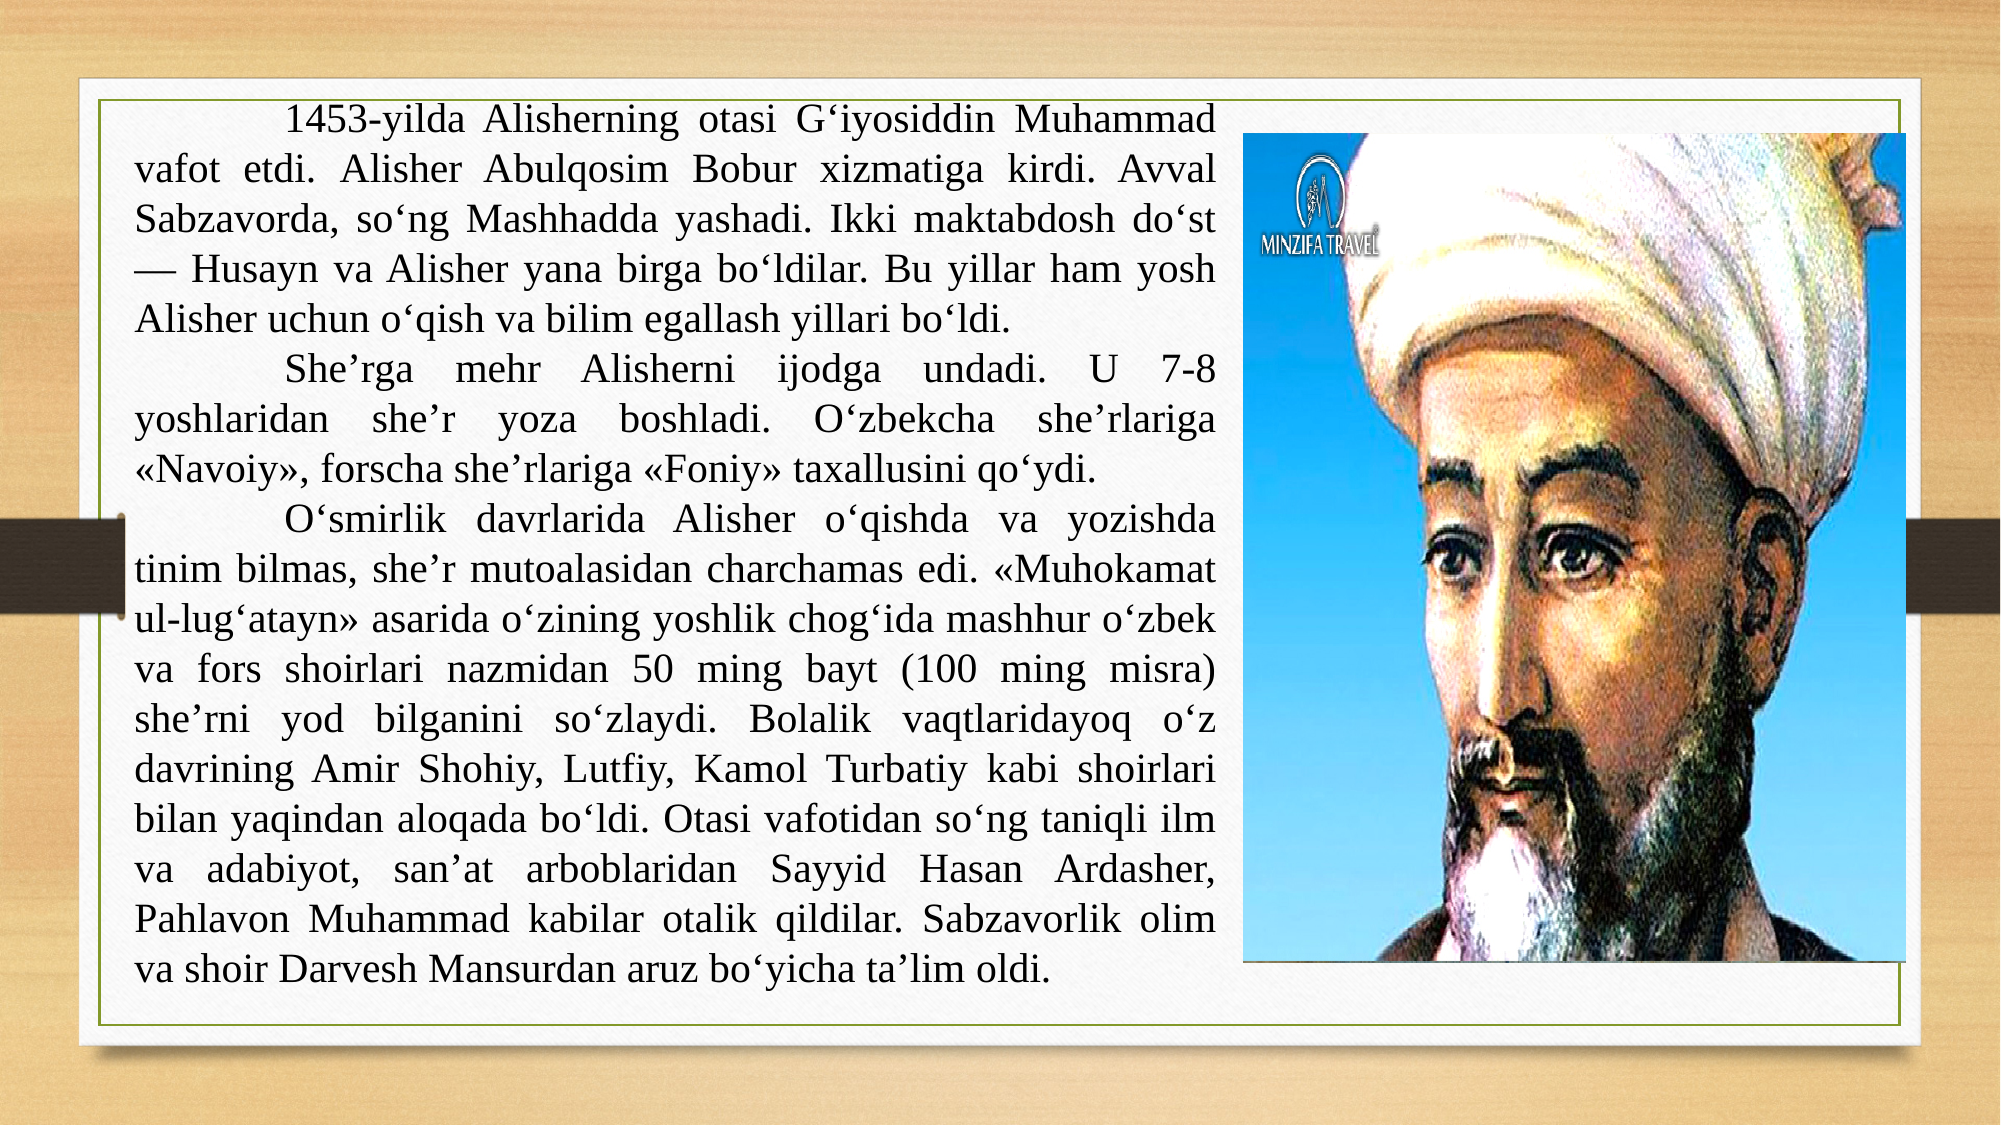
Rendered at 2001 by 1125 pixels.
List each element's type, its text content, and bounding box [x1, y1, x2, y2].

picture [0, 0, 2001, 1125]
text_box 1453-yilda Alisherning otasi G‘iyosiddin Muhammad vafot etdi. Alisher Abulqosim Bobur xizmatiga kirdi. Avval Sabzavorda, so‘ng Mashhadda yashadi. Ikki maktabdosh do‘st — Husayn va Alisher yana birga bo‘ldilar. Bu yillar ham yosh Alisher uchun o‘qish va bilim egallash yillari bo‘ldi. She’rga mehr Alisherni ijodga undadi. U 7-8 yoshlaridan she’r yoza boshladi. O‘zbekcha she’rlariga «Navoiy», forscha she’rlariga «Foniy» taxallusini qo‘ydi. O‘smirlik davrlarida Alisher o‘qishda va yozishda tinim bilmas, she’r mutoalasidan charchamas edi. «Muhokamat ul-lug‘atayn» asarida o‘zining yoshlik chog‘ida mashhur o‘zbek va fors shoirlari nazmidan 50 ming bayt (100 ming misra) she’rni yod bilganini so‘zlaydi. Bolalik vaqtlaridayoq o‘z davrining Amir Shohiy, Lutfiy, Kamol Turbatiy kabi shoirlari bilan yaqindan aloqada bo‘ldi. Otasi vafotidan so‘ng taniqli ilm va adabiyot, san’at arboblaridan Sayyid Hasan Ardasher, Pahlavon Muhammad kabilar otalik qildilar. Sabzavorlik olim va shoir Darvesh Mansurdan aruz bo‘yicha ta’lim oldi. [119, 83, 1232, 1044]
